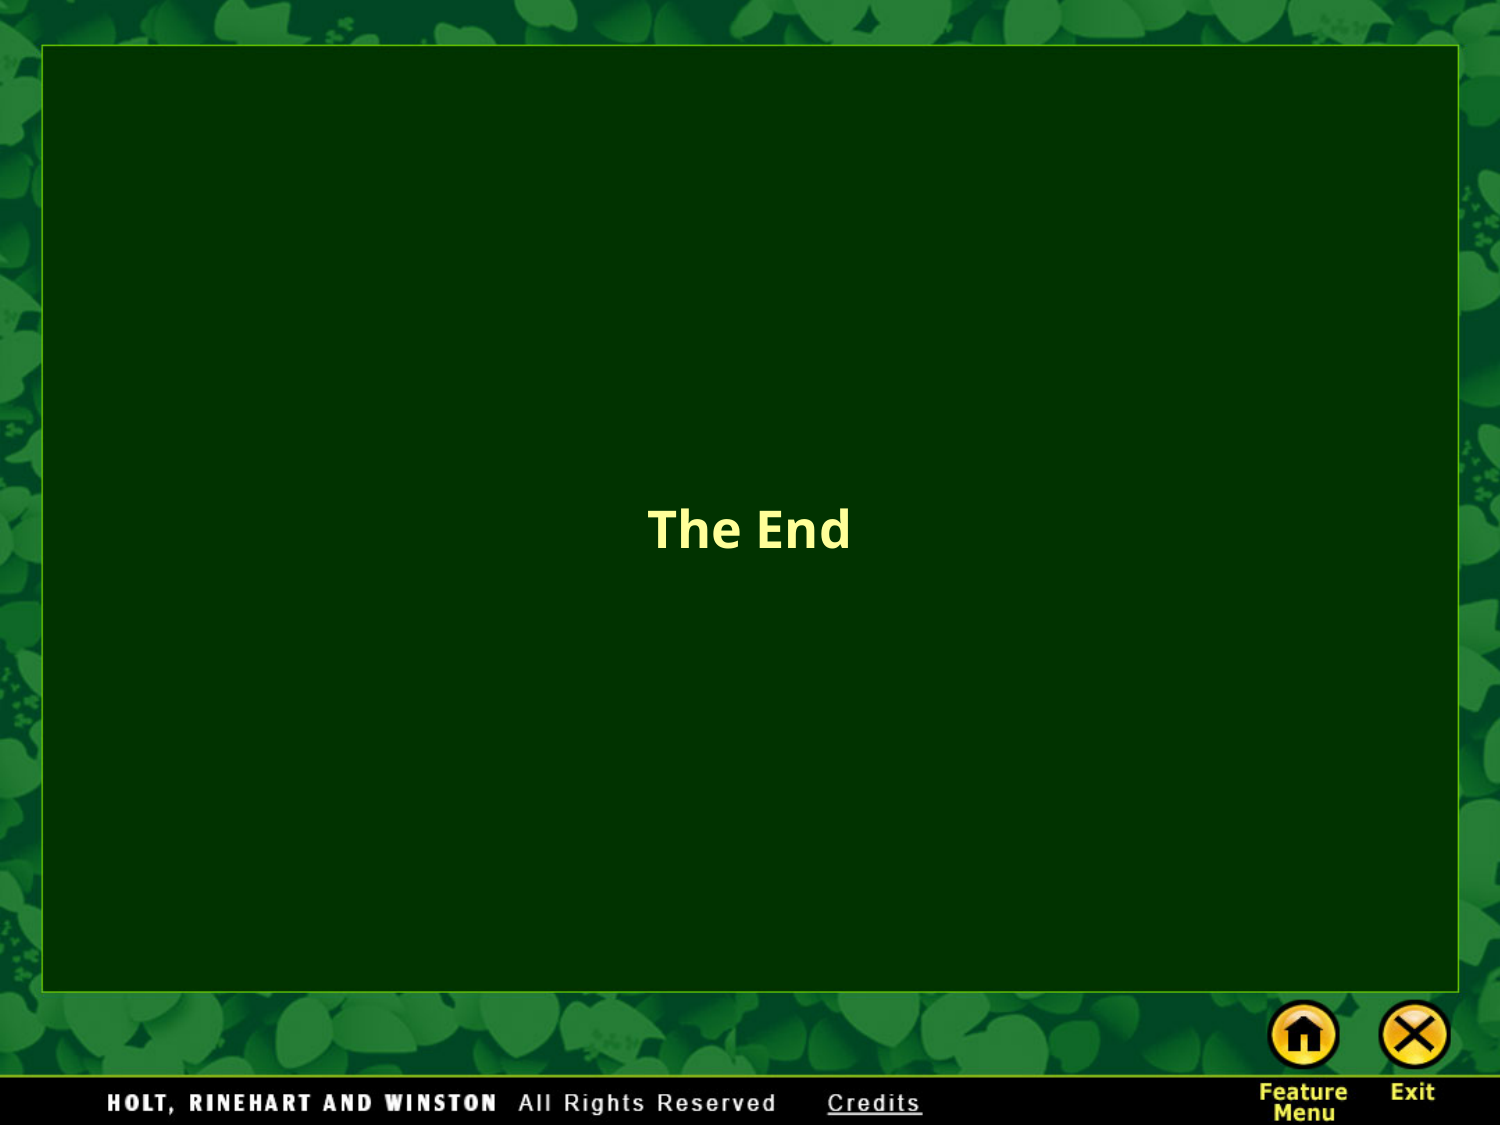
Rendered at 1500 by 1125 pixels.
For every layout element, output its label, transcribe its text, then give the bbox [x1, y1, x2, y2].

title The End [74, 462, 1426, 593]
picture [0, 0, 1500, 1125]
text_box [937, 974, 1250, 1125]
